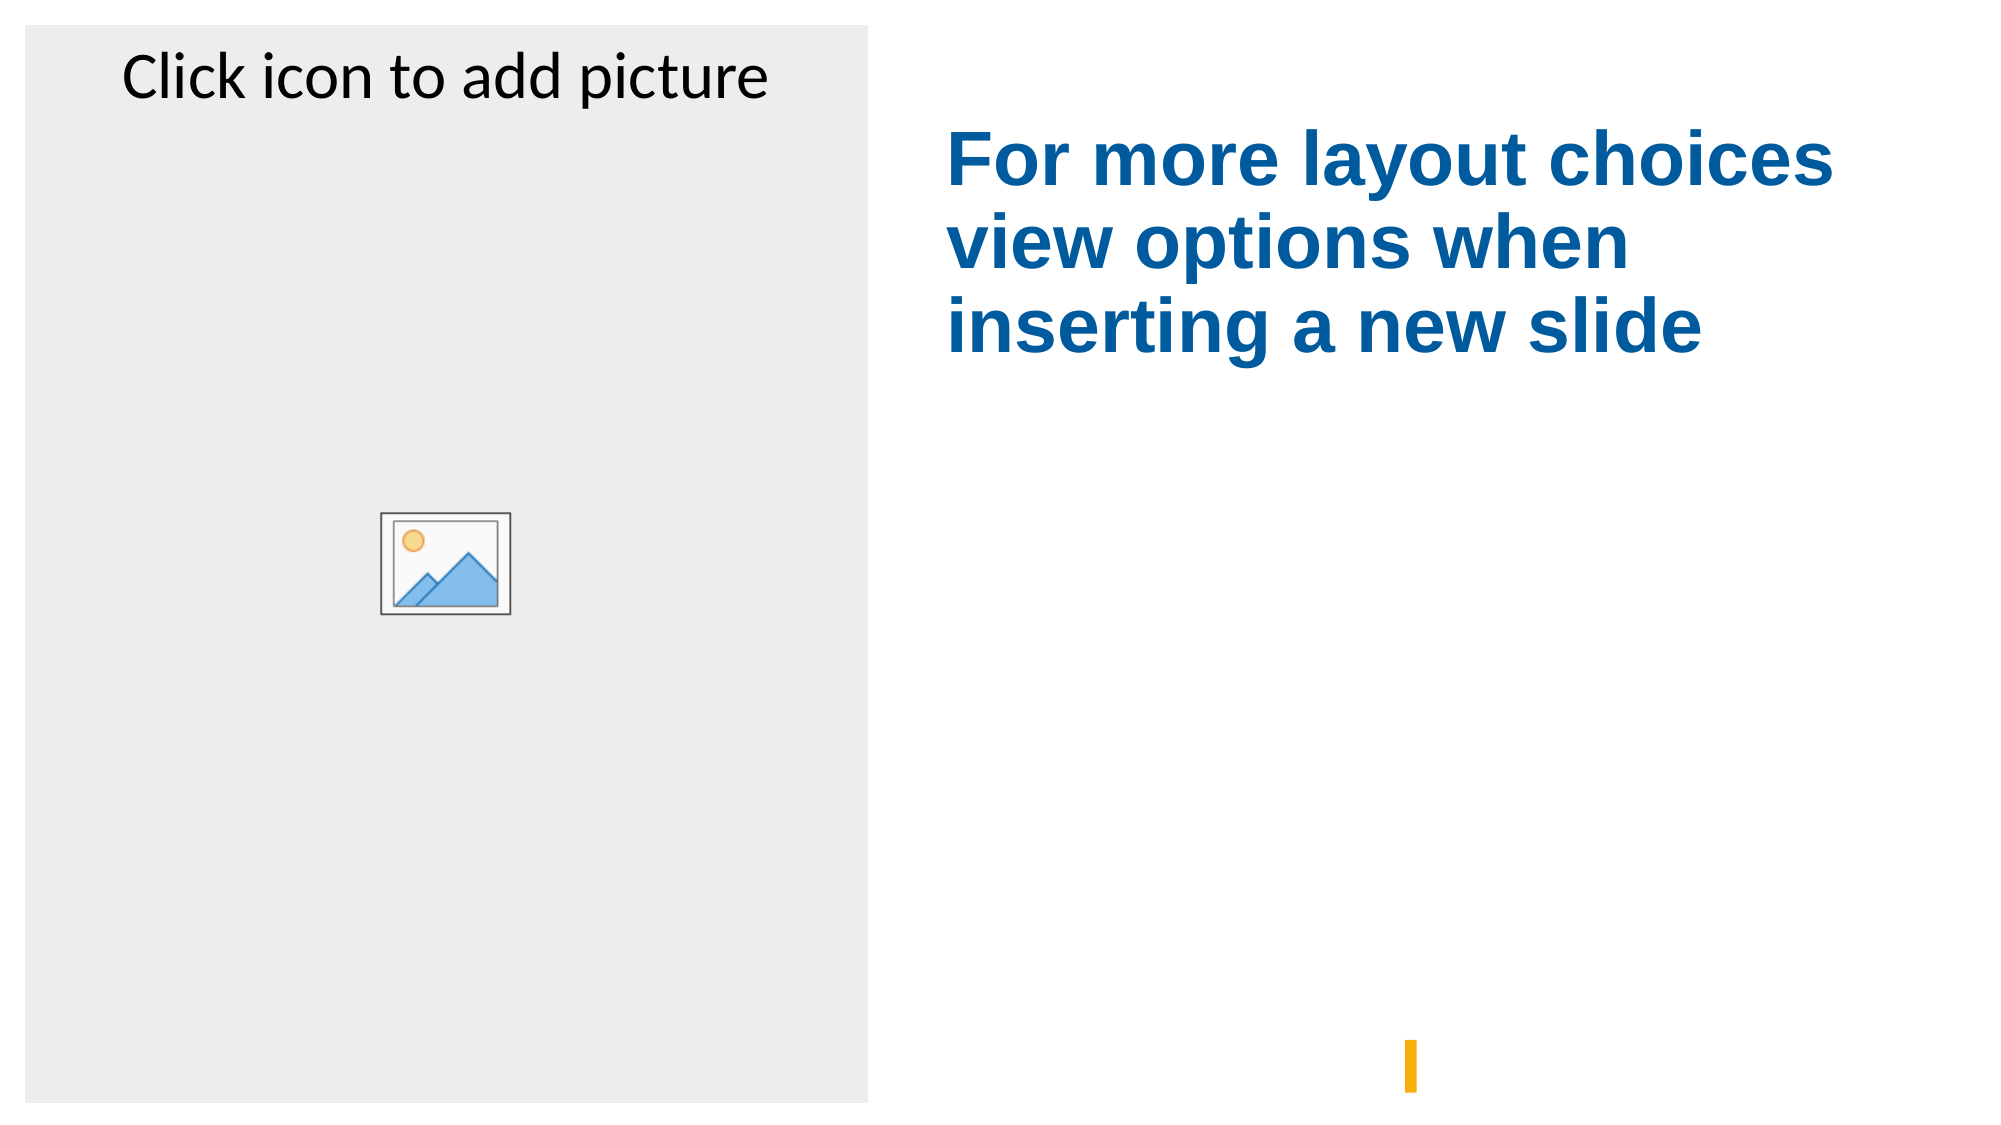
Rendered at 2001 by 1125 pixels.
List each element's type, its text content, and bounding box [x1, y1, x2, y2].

picture [1403, 1035, 1416, 1101]
title For more layout choices view options when inserting a new slide [931, 111, 1863, 330]
picture [24, 24, 868, 1103]
